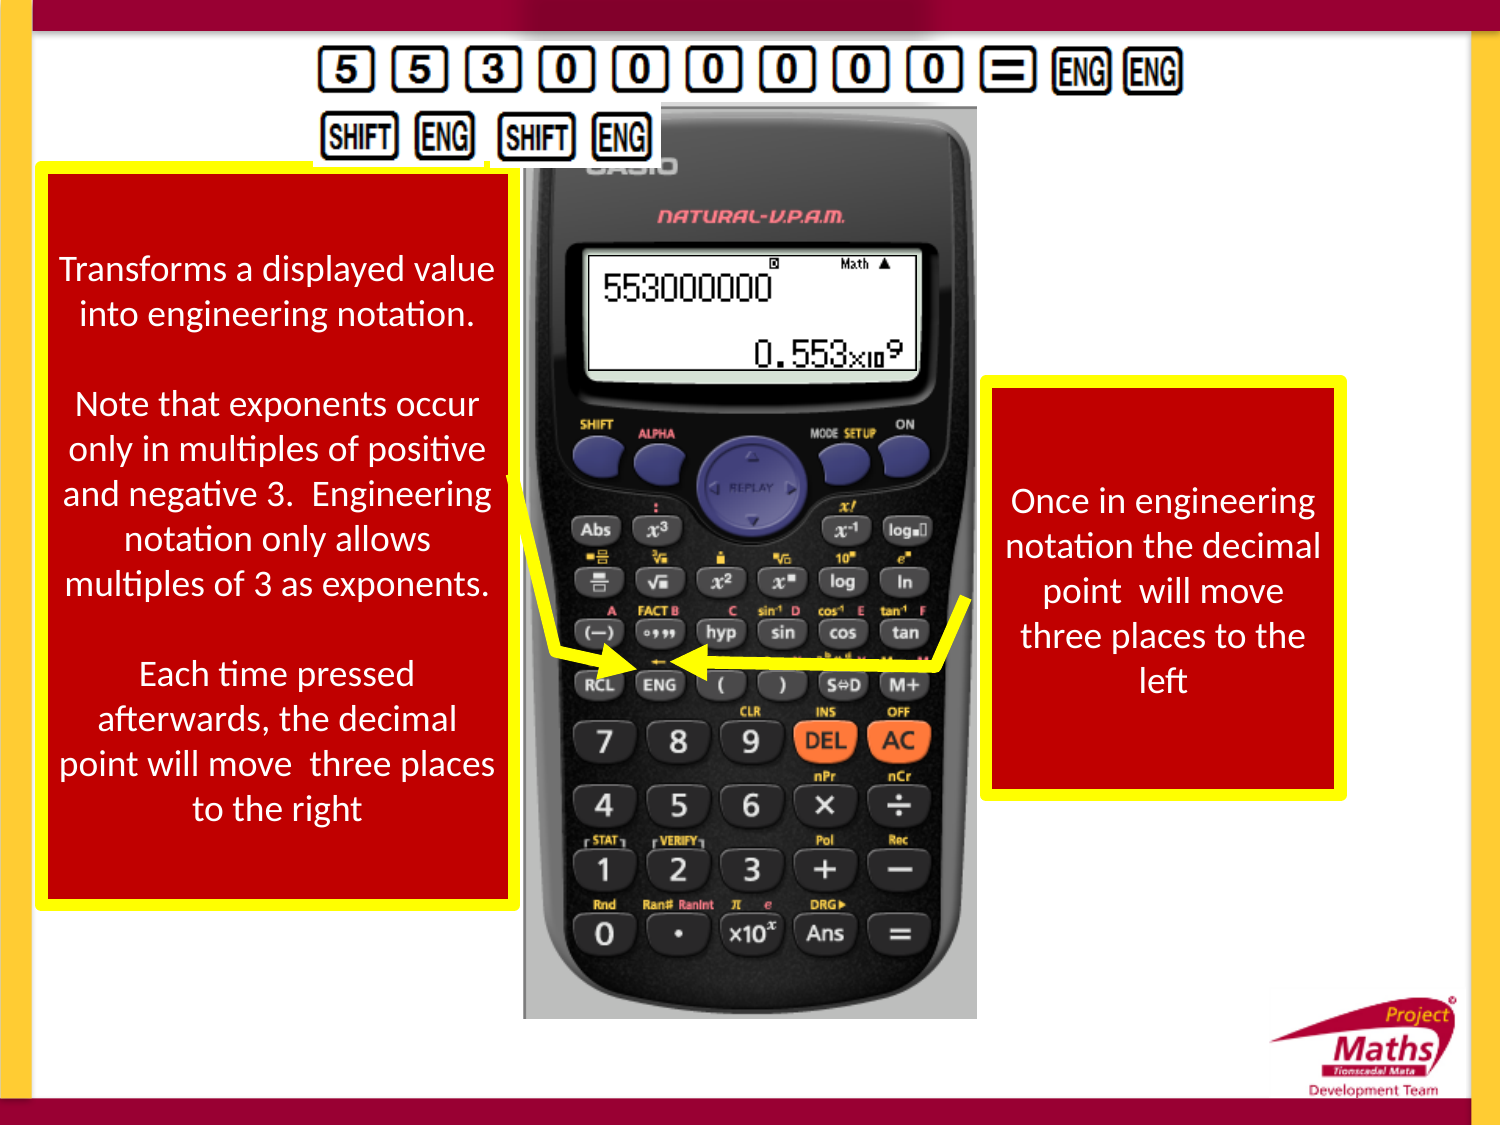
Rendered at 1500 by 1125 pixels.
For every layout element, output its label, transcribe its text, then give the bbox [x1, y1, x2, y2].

picture [1269, 987, 1466, 1098]
text_box Once in engineering notation the decimal point will move three places to the left [669, 596, 968, 669]
text_box Transforms a displayed value into engineering notation. Note that exponents occur only in multiples of positive and negative 3. Engineering notation only allows multiples of 3 as exponents. Each time pressed afterwards, the decimal point will move three places to the right [39, 165, 637, 907]
picture [312, 40, 1196, 1019]
text_box Once in engineering notation the decimal point will move three places to the left [984, 379, 1343, 797]
